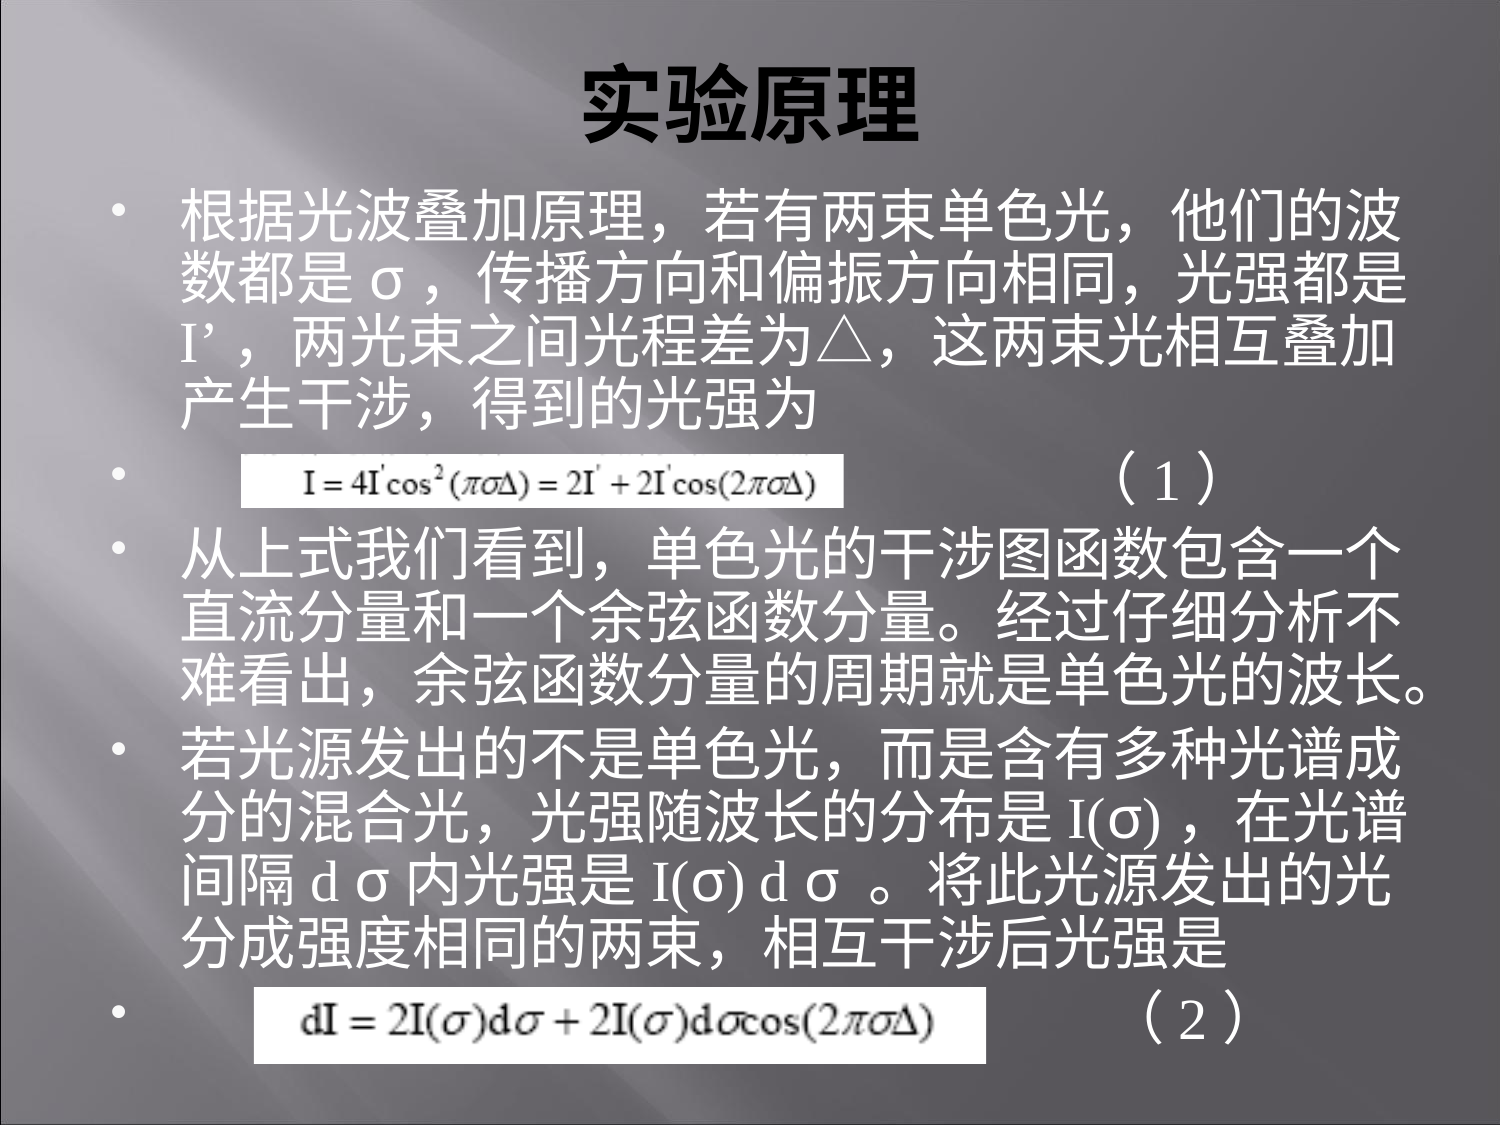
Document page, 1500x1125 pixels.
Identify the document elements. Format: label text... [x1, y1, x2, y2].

list 根据光波叠加原理，若有两束单色光，他们的波数都是σ，传播方向和偏振方向相同，光强都是I’，两光束之间光程差为△，这两束光相互叠加产生干涉，得到的光强为 （1） 从上式我们看到，单色光的干涉图函数包含一个直流分量和一个余弦函数分量。经过仔细分析不难看出，余弦函数分量的周期就是单色光的波长。 若光源发出的不是单色光，而是含有多种光谱成分的混合光，光强随波长的分布是I(σ)，在光谱间隔d σ内光强是I(σ) d σ 。将此光源发出的光分成强度相同的两束，相互干涉后光强是 （2） [75, 197, 1425, 1094]
title 实验原理 [75, 8, 1425, 197]
picture [0, 0, 1500, 1125]
